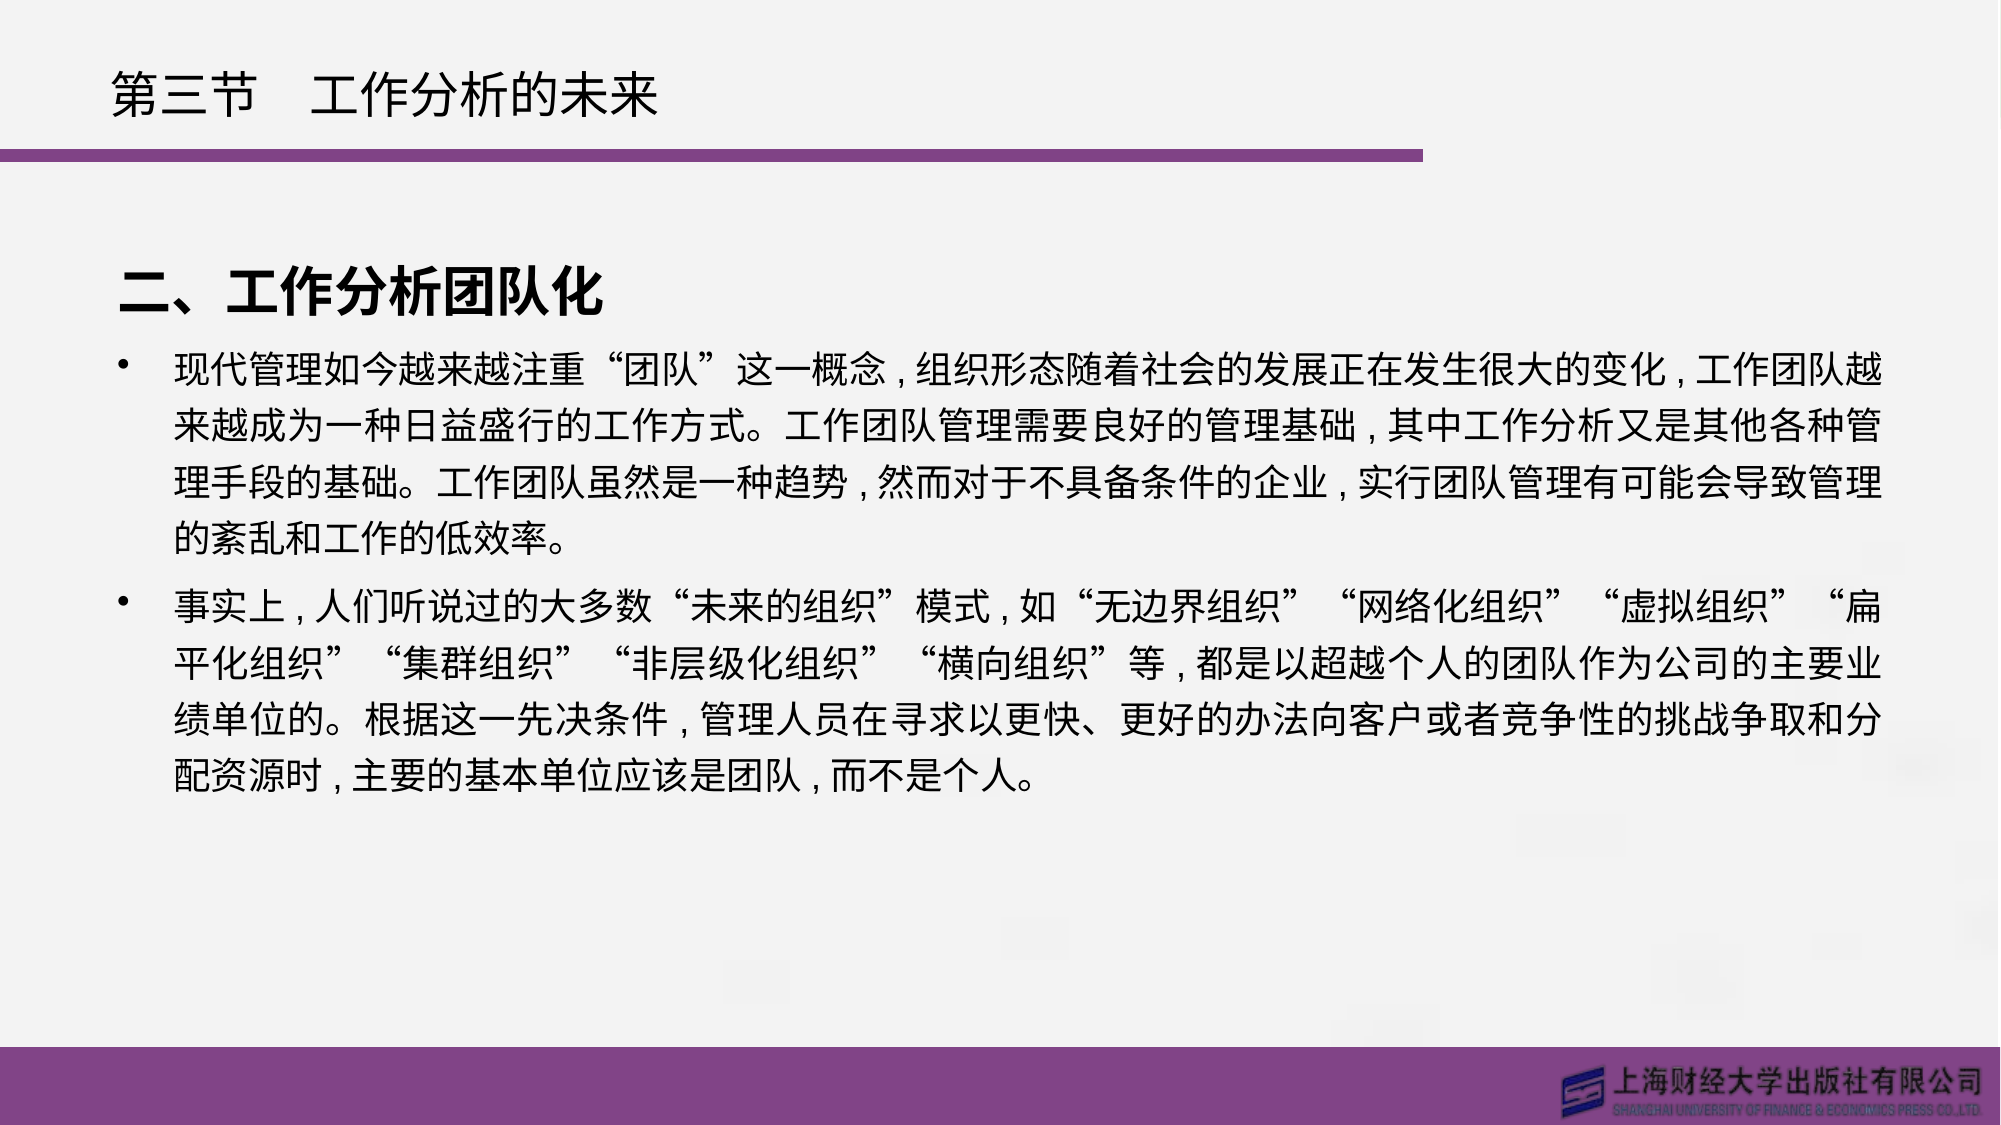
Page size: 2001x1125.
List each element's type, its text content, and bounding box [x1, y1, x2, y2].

list 二、工作分析团队化 现代管理如今越来越注重“团队”这一概念,组织形态随着社会的发展正在发生很大的变化,工作团队越来越成为一种日益盛行的工作方式。工作团队管理需要良好的管理基础,其中工作分析又是其他各种管理手段的基础。工作团队虽然是一种趋势,然而对于不具备条件的企业,实行团队管理有可能会导致管理的紊乱和工作的低效率。 事实上,人们听说过的大多数“未来的组织”模式,如“无边界组织”“网络化组织”“虚拟组织”“扁平化组织”“集群组织”“非层级化组织”“横向组织”等,都是以超越个人的团队作为公司的主要业绩单位的。根据这一先决条件,管理人员在寻求以更快、更好的办法向客户或者竞争性的挑战争取和分配资源时,主要的基本单位应该是团队,而不是个人。 [102, 233, 1898, 1032]
picture [0, 0, 2001, 1125]
title 第三节 工作分析的未来 [94, 42, 1451, 146]
